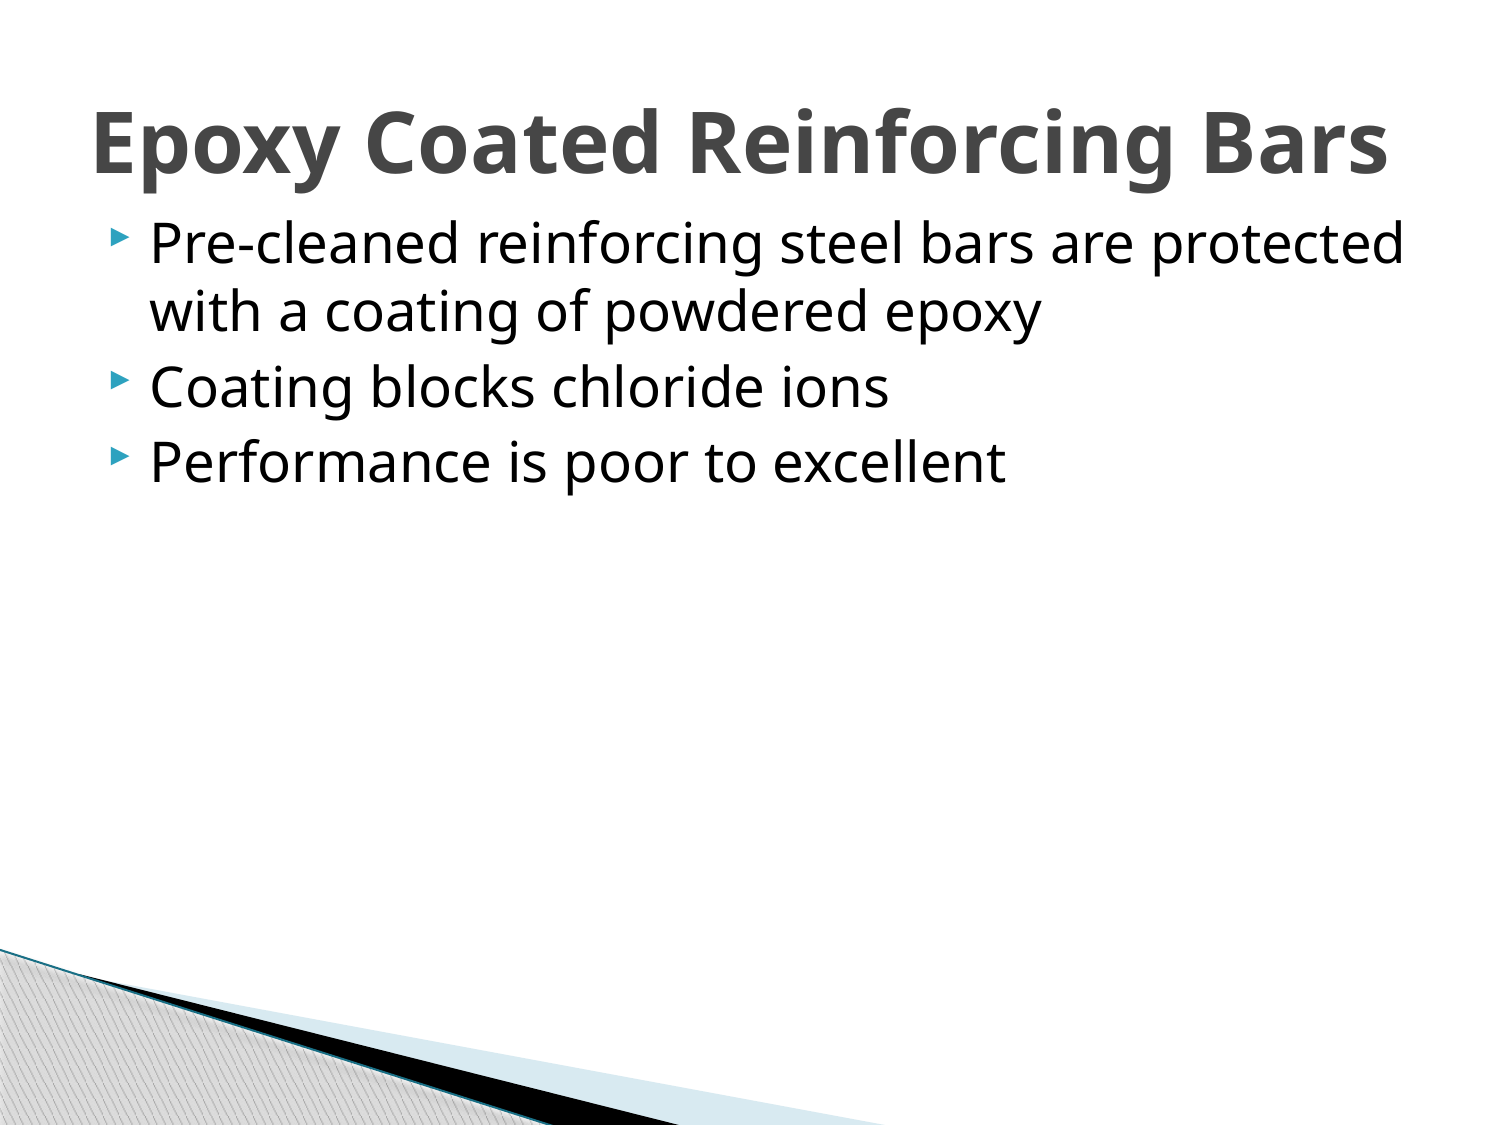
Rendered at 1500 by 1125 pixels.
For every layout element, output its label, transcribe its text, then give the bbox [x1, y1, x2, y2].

title Epoxy Coated Reinforcing Bars [75, 45, 1425, 233]
list Pre-cleaned reinforcing steel bars are protected with a coating of powdered epoxy Coating blocks chloride ions Performance is poor to excellent [75, 233, 1425, 943]
